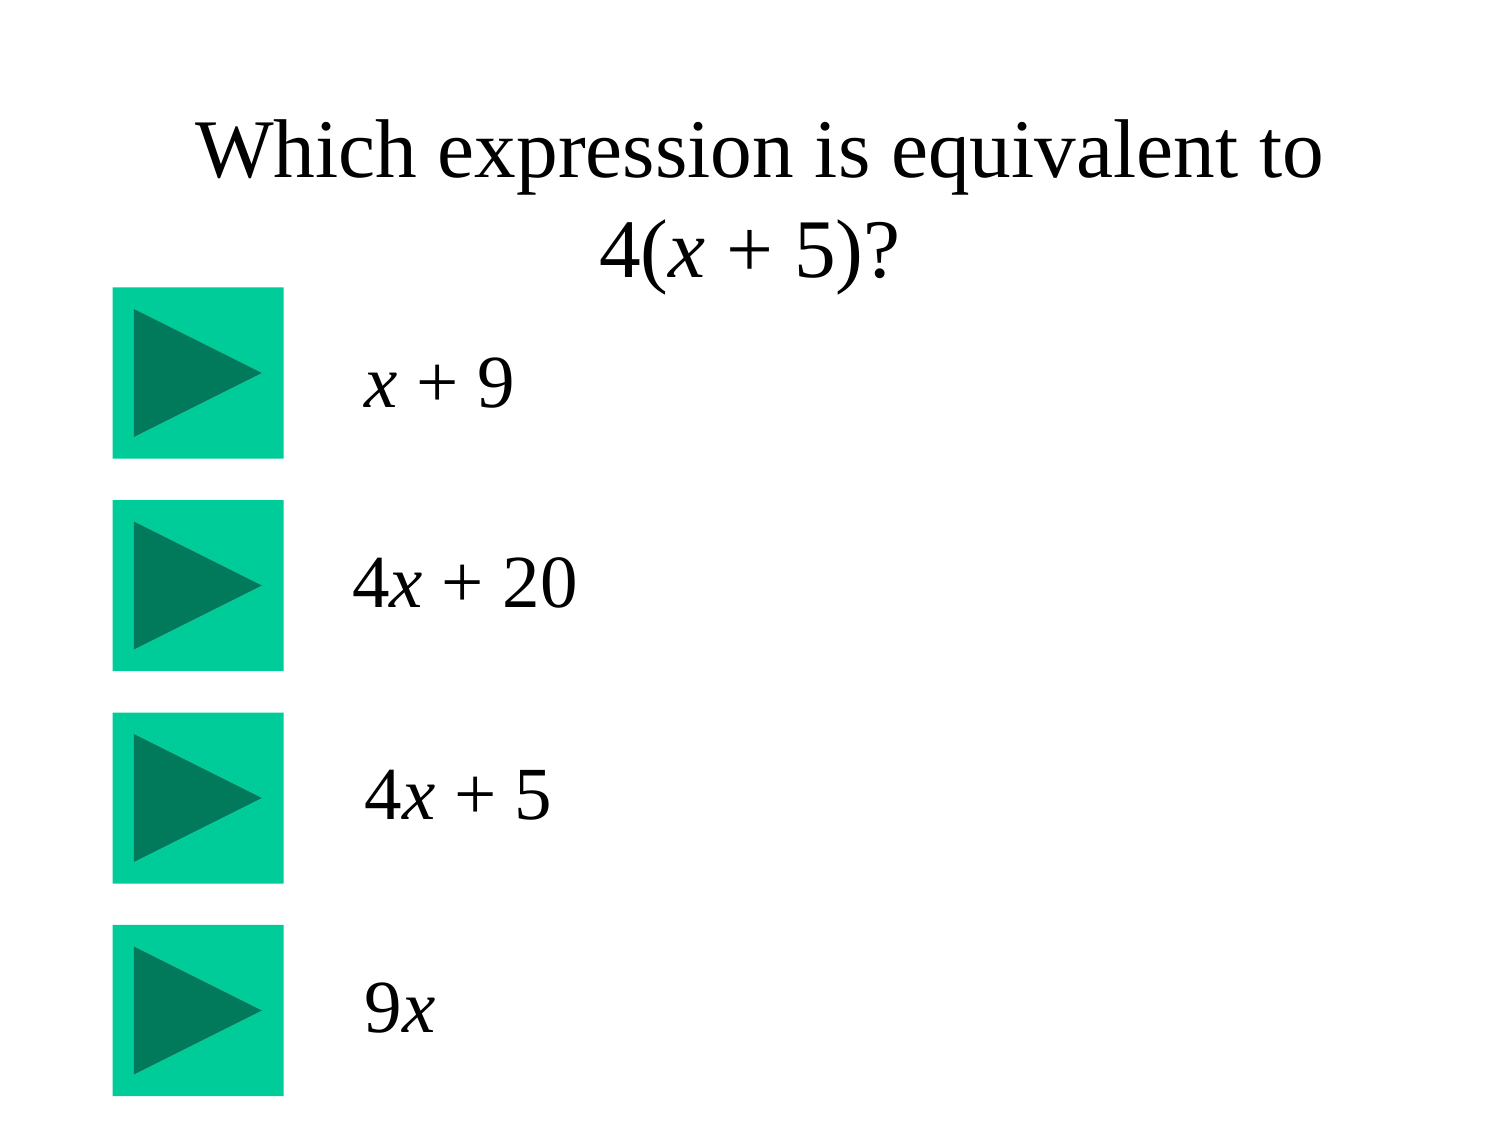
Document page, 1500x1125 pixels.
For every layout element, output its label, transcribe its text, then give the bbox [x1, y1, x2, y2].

text_box Which expression is equivalent to 4(x + 5)? [112, 99, 1388, 288]
text_box [112, 500, 284, 672]
text_box [112, 712, 284, 884]
text_box 9x [349, 949, 963, 1055]
text_box 4x + 20 [337, 524, 950, 630]
text_box x + 9 [349, 324, 963, 430]
text_box [112, 287, 284, 459]
text_box [112, 924, 284, 1097]
text_box 4x + 5 [349, 737, 963, 843]
